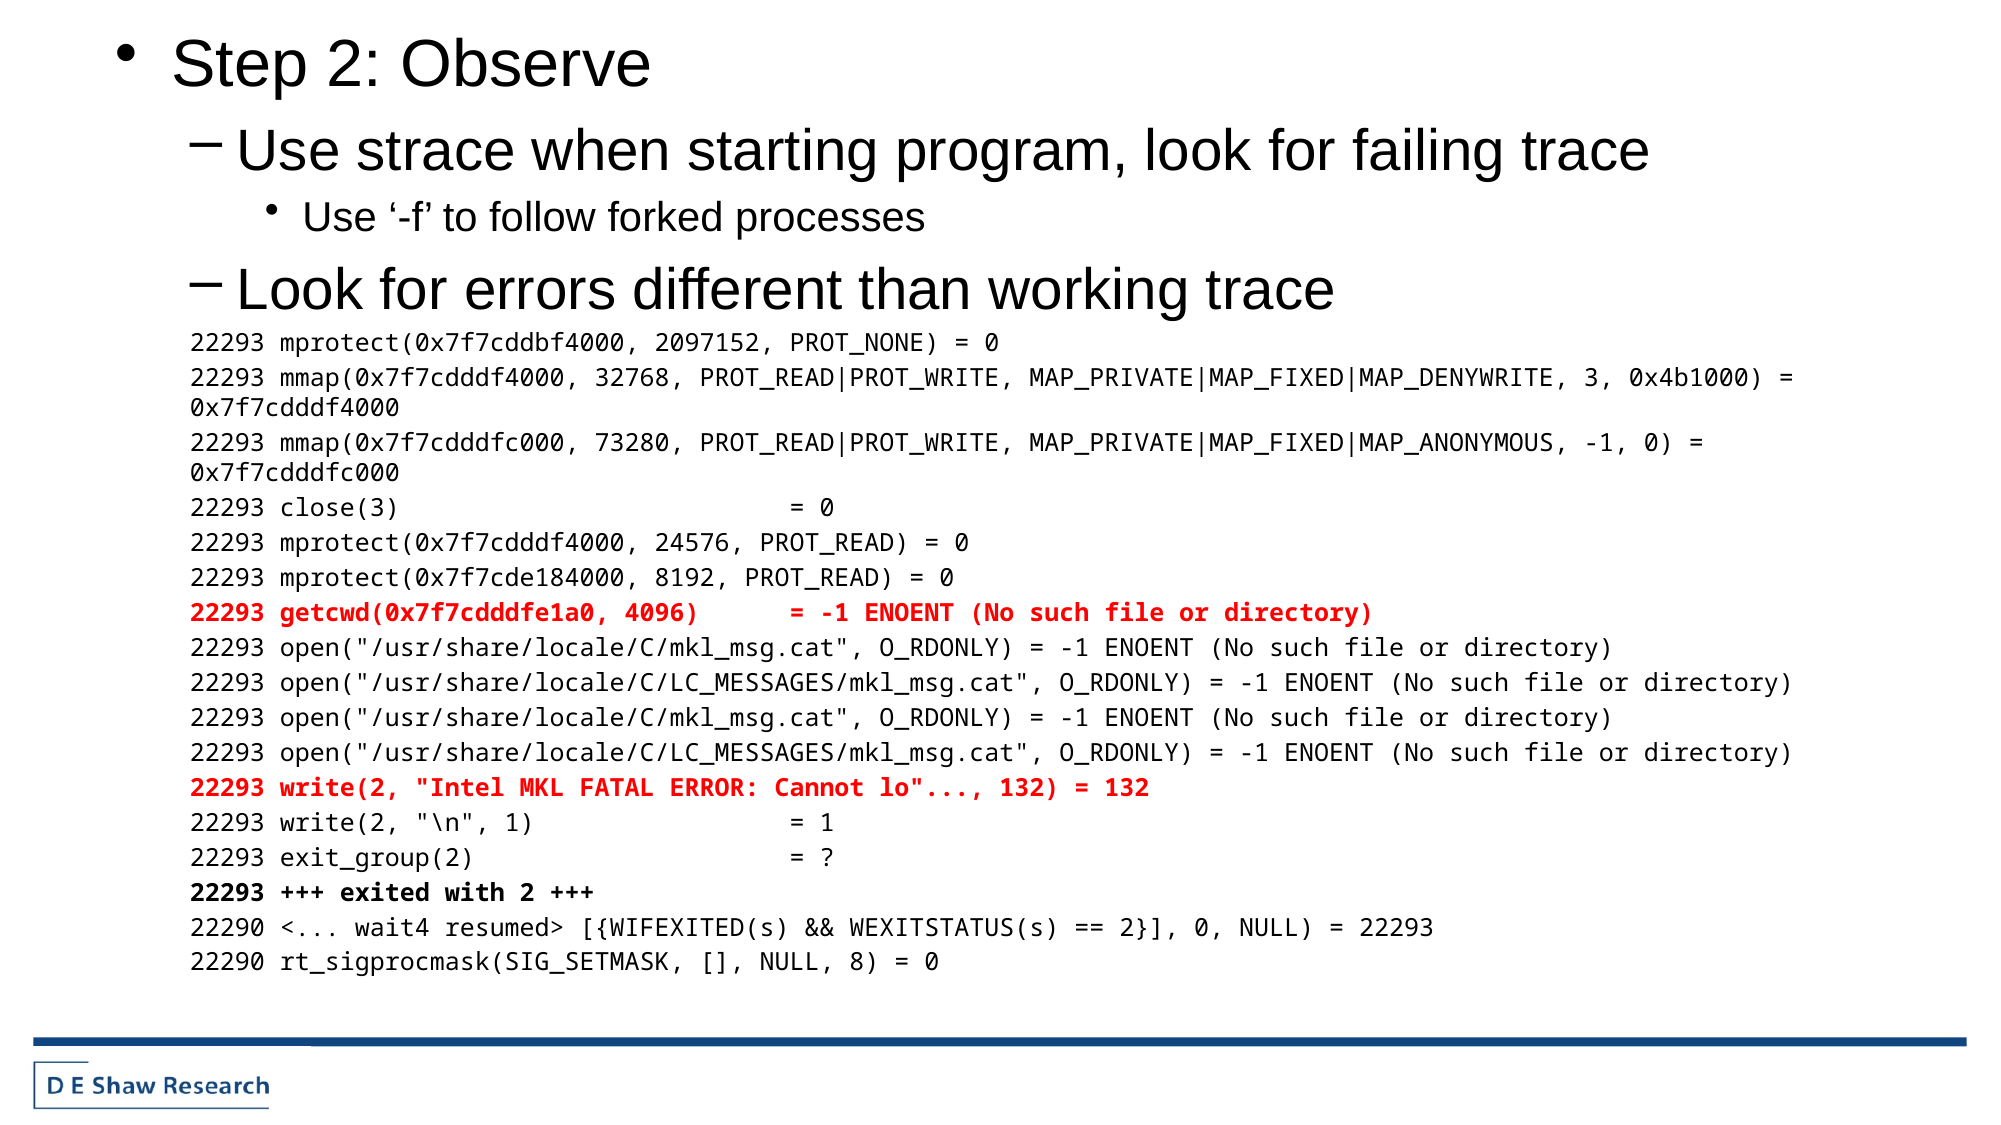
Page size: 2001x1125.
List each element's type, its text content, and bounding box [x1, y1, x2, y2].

list Step 2: Observe Use strace when starting program, look for failing trace Use ‘-f’ to follow forked processes Look for errors different than working trace 22293 mprotect(0x7f7cddbf4000, 2097152, PROT_NONE) = 0 22293 mmap(0x7f7cdddf4000, 32768, PROT_READ|PROT_WRITE, MAP_PRIVATE|MAP_FIXED|MAP_DENYWRITE, 3, 0x4b1000) = 0x7f7cdddf4000 22293 mmap(0x7f7cdddfc000, 73280, PROT_READ|PROT_WRITE, MAP_PRIVATE|MAP_FIXED|MAP_ANONYMOUS, -1, 0) = 0x7f7cdddfc000 22293 close(3) = 0 22293 mprotect(0x7f7cdddf4000, 24576, PROT_READ) = 0 22293 mprotect(0x7f7cde184000, 8192, PROT_READ) = 0 22293 getcwd(0x7f7cdddfe1a0, 4096) = -1 ENOENT (No such file or directory) 22293 open("/usr/share/locale/C/mkl_msg.cat", O_RDONLY) = -1 ENOENT (No such file or directory) 22293 open("/usr/share/locale/C/LC_MESSAGES/mkl_msg.cat", O_RDONLY) = -1 ENOENT (No such file or directory) 22293 open("/usr/share/locale/C/mkl_msg.cat", O_RDONLY) = -1 ENOENT (No such file or directory) 22293 open("/usr/share/locale/C/LC_MESSAGES/mkl_msg.cat", O_RDONLY) = -1 ENOENT (No such file or directory) 22293 write(2, "Intel MKL FATAL ERROR: Cannot lo"..., 132) = 132 22293 write(2, "\n", 1) = 1 22293 exit_group(2) = ? 22293 +++ exited with 2 +++ 22290 <... wait4 resumed> [{WIFEXITED(s) && WEXITSTATUS(s) == 2}], 0, NULL) = 22293 22290 rt_sigprocmask(SIG_SETMASK, [], NULL, 8) = 0 [99, 12, 1900, 1005]
picture [10, 1046, 311, 1123]
